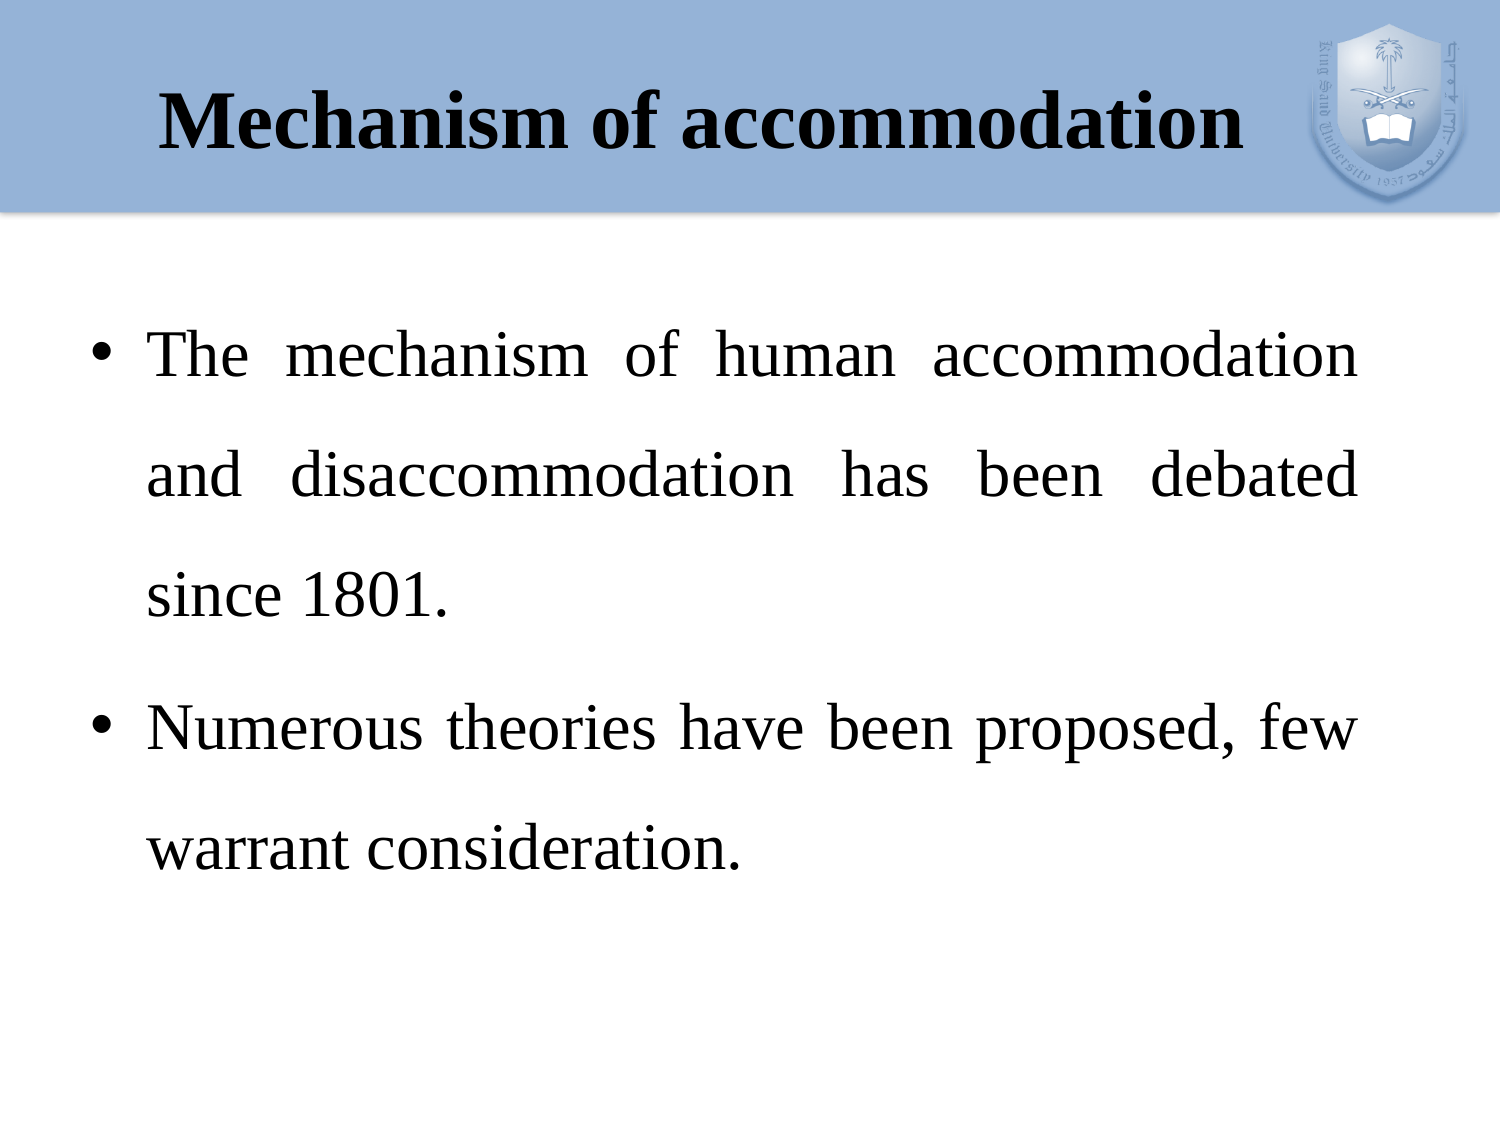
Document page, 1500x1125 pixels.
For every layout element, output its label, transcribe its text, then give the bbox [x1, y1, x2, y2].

text_box [0, 0, 1500, 213]
list The mechanism of human accommodation and disaccommodation has been debated since 1801. Numerous theories have been proposed, few warrant consideration. [75, 262, 1376, 1005]
title Mechanism of accommodation [75, 45, 1282, 185]
picture [1287, 12, 1488, 213]
